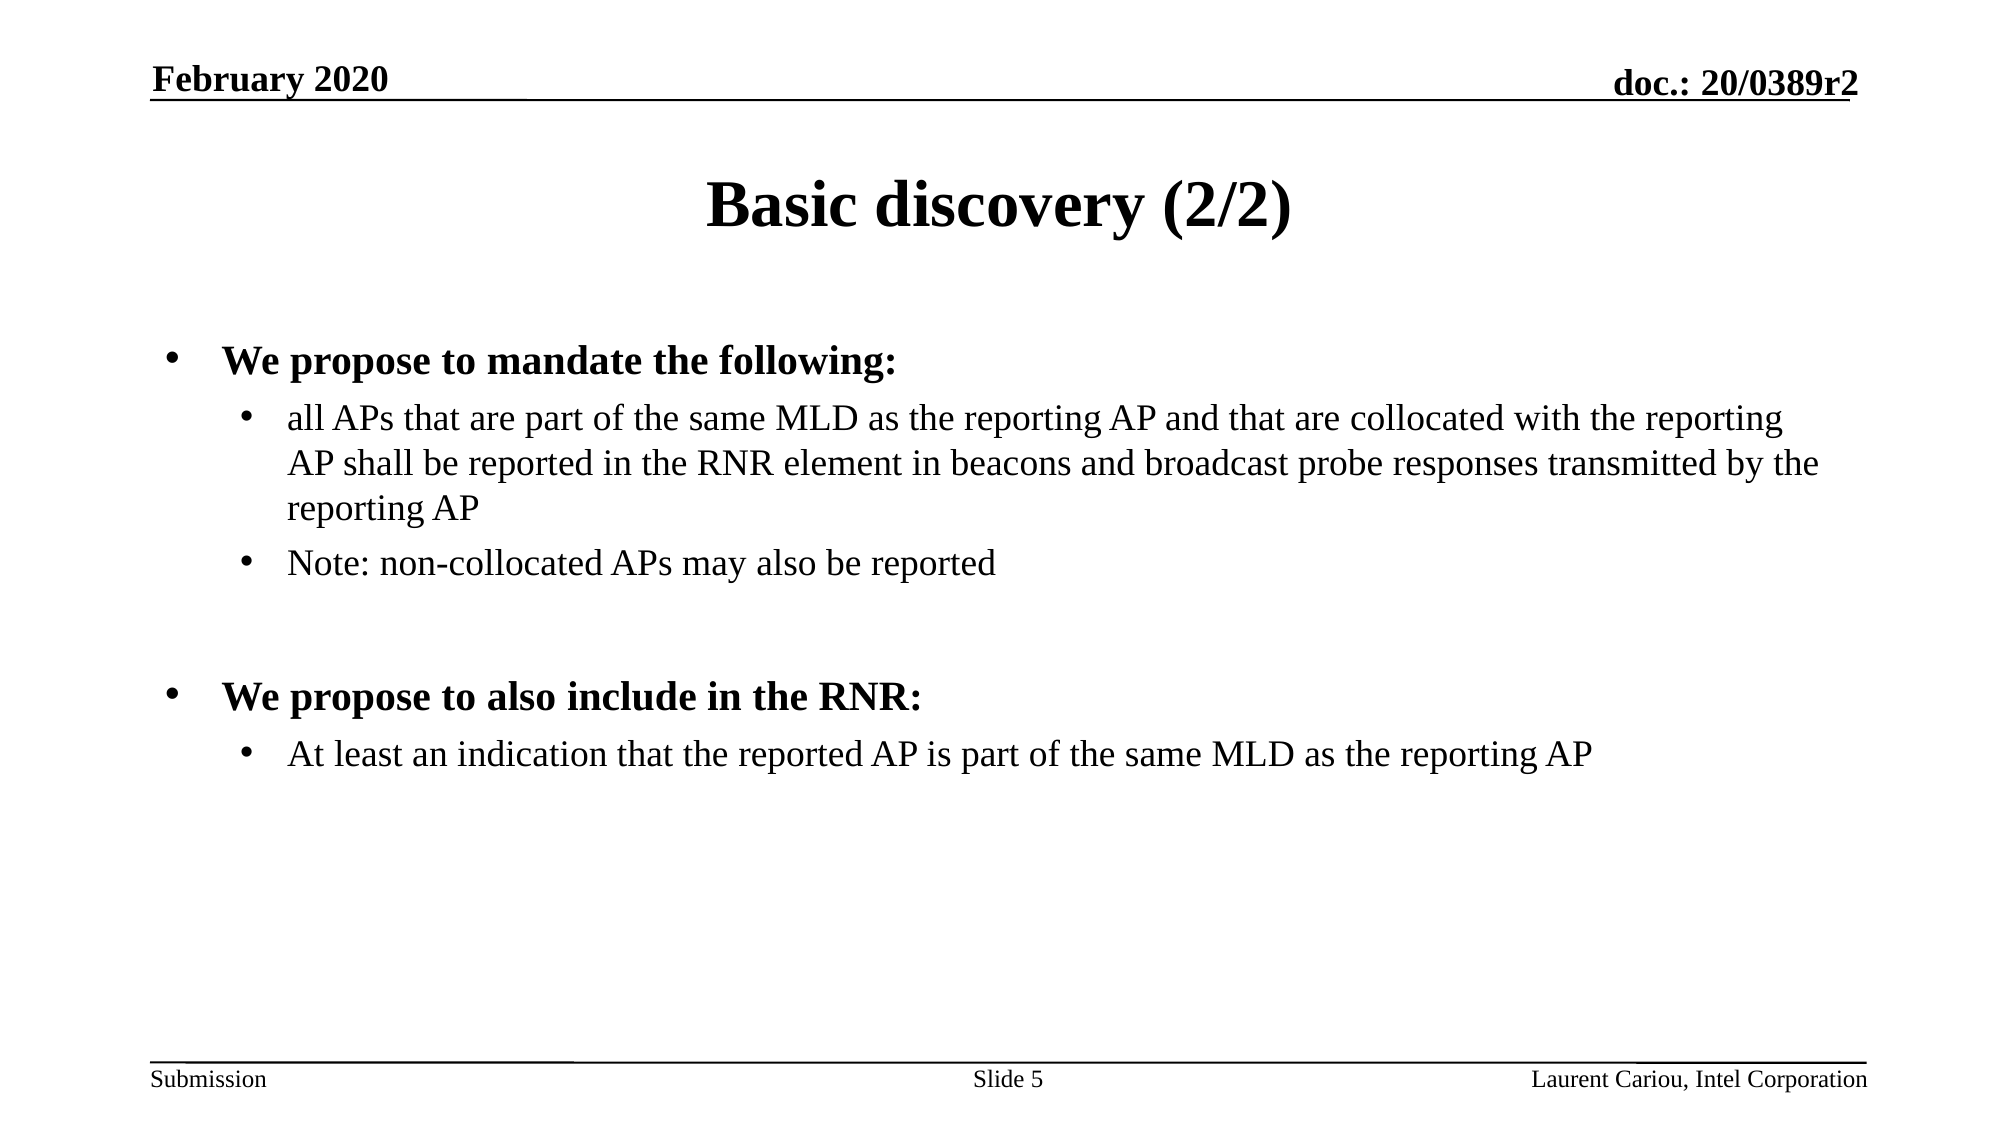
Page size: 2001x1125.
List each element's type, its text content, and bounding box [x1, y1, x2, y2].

slide_number Slide 5 [950, 1061, 1067, 1123]
title Basic discovery (2/2) [149, 112, 1850, 288]
list We propose to mandate the following: all APs that are part of the same MLD as the reporting AP and that are collocated with the reporting AP shall be reported in the RNR element in beacons and broadcast probe responses transmitted by the reporting AP Note: non-collocated APs may also be reported We propose to also include in the RNR: At least an indication that the reported AP is part of the same MLD as the reporting AP [149, 324, 1850, 1000]
footer Laurent Cariou, Intel Corporation [1171, 1061, 1869, 1093]
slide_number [152, 54, 563, 100]
